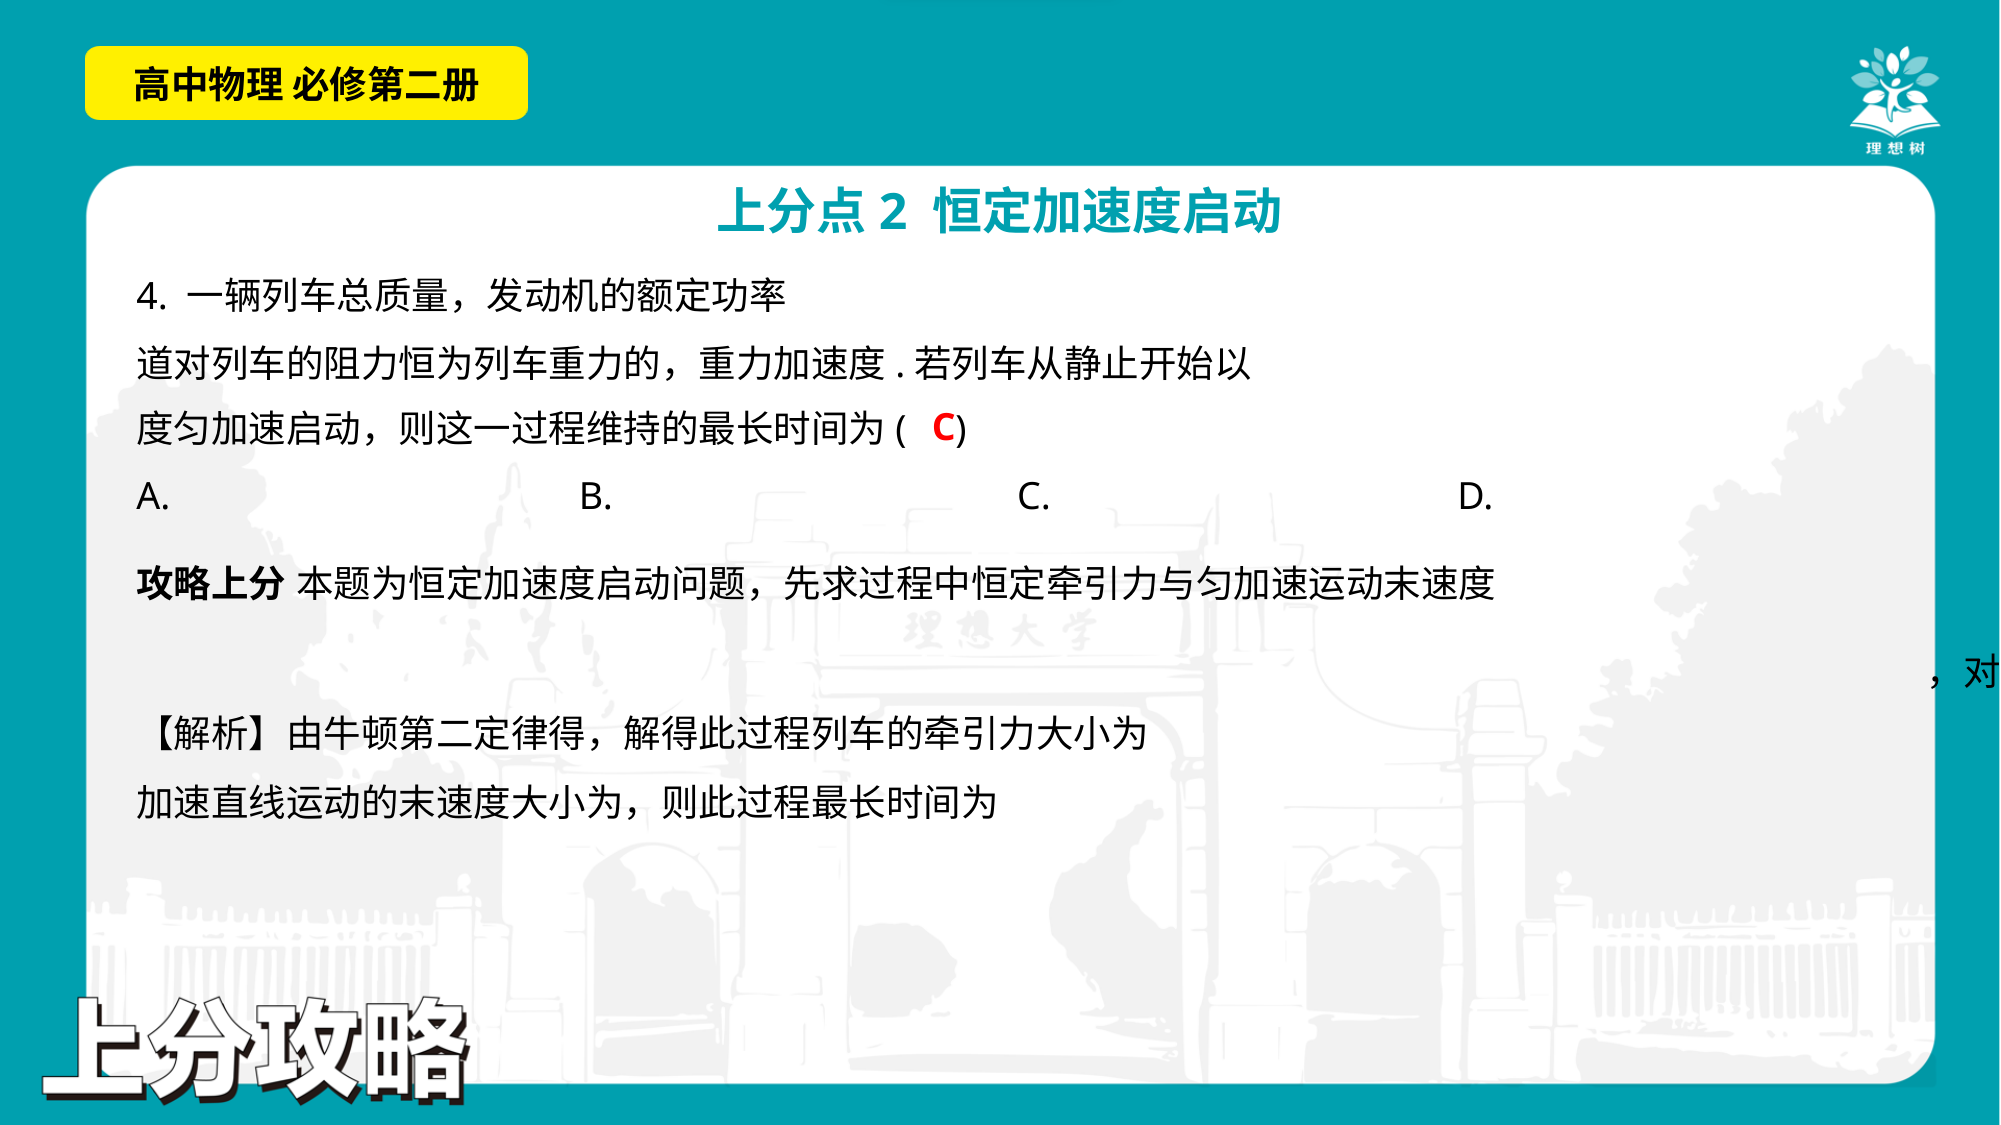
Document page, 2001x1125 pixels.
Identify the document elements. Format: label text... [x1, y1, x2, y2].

picture [0, 0, 2000, 1125]
text_box C [916, 383, 971, 442]
